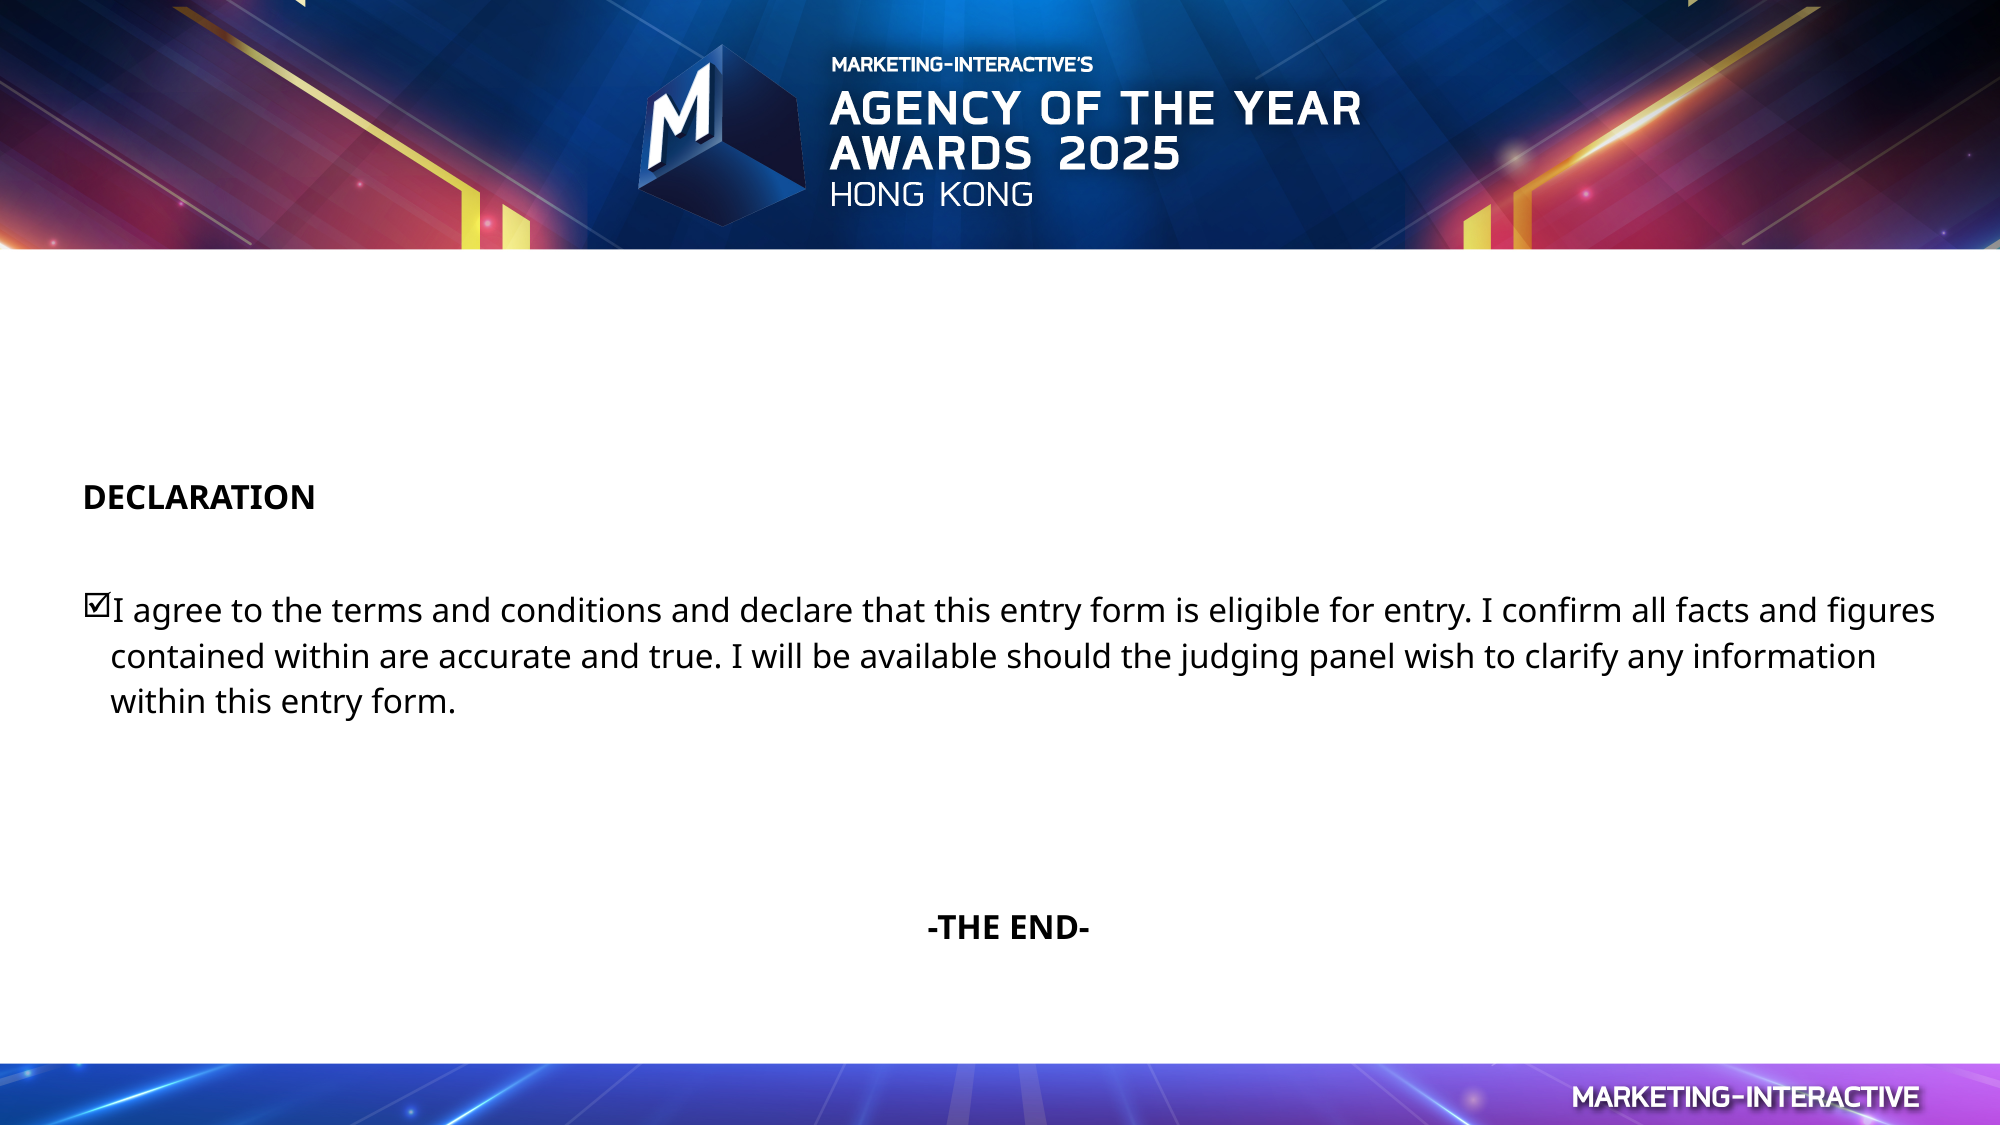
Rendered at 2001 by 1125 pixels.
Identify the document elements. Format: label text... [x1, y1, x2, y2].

picture [0, 0, 2000, 1125]
table_header DECLARATION I agree to the terms and conditions and declare that this entry form is eligible for entry. I confirm all facts and figures contained within are accurate and true. I will be available should the judging panel wish to clarify any information within this entry form. -THE END- [67, 242, 1959, 1125]
